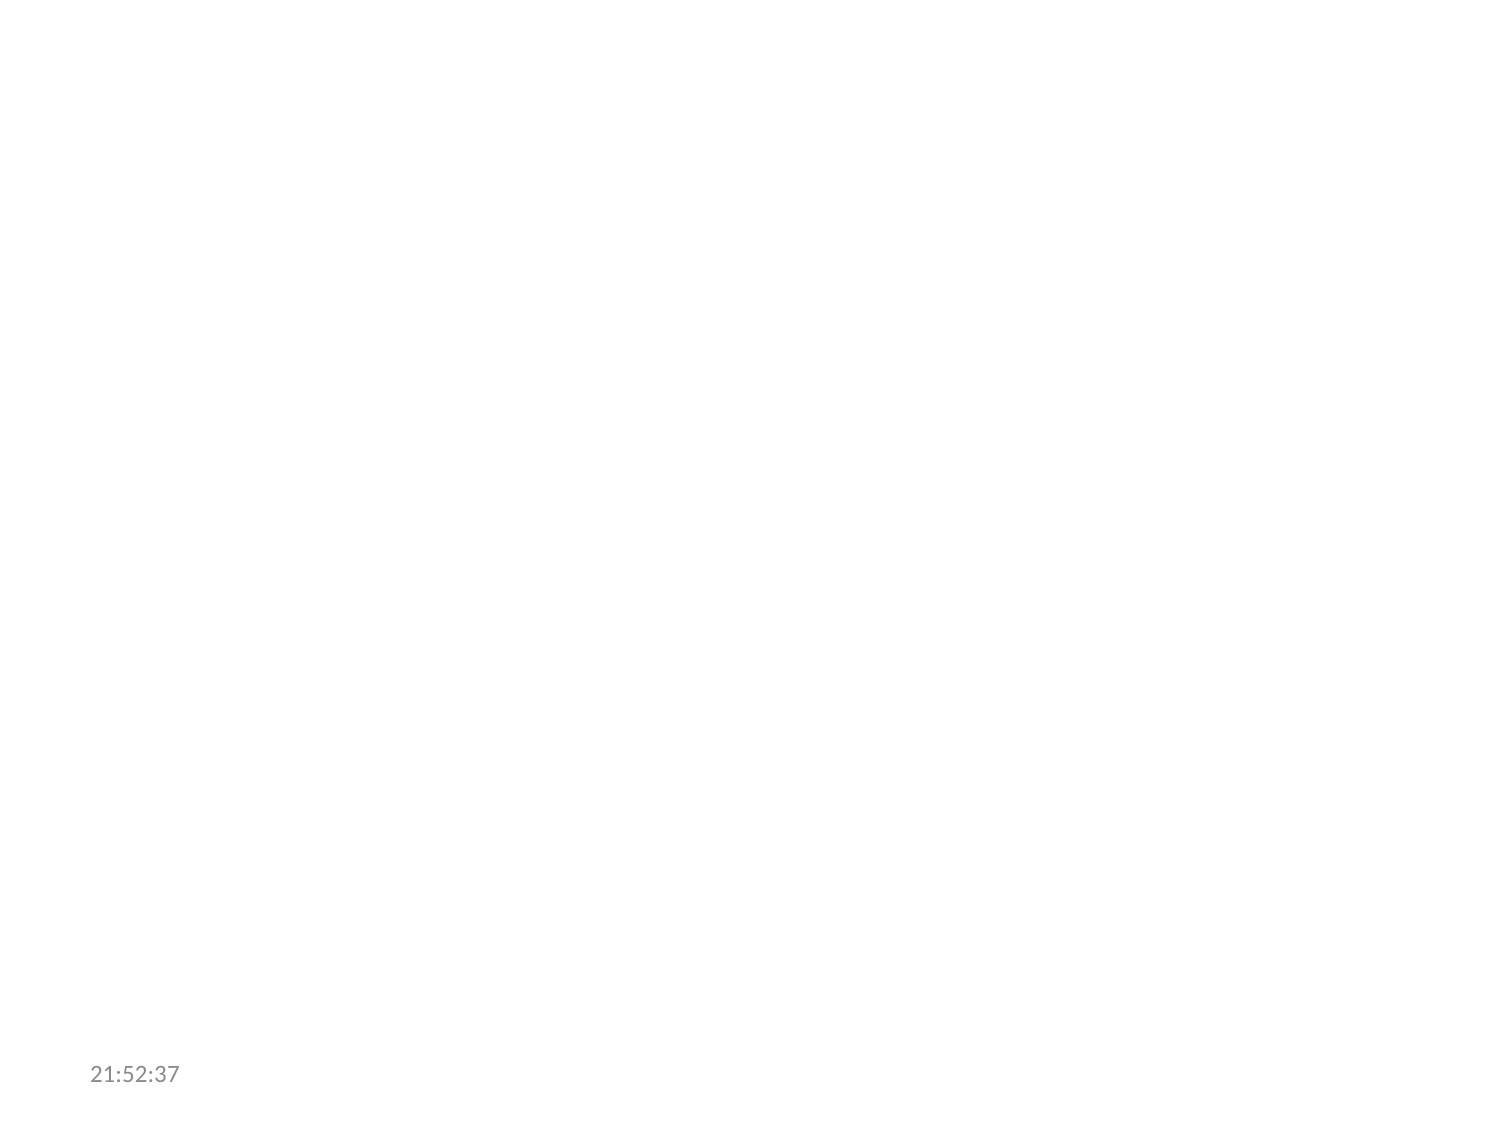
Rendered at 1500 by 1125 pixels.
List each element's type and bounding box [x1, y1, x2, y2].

slide_number [75, 1042, 425, 1103]
